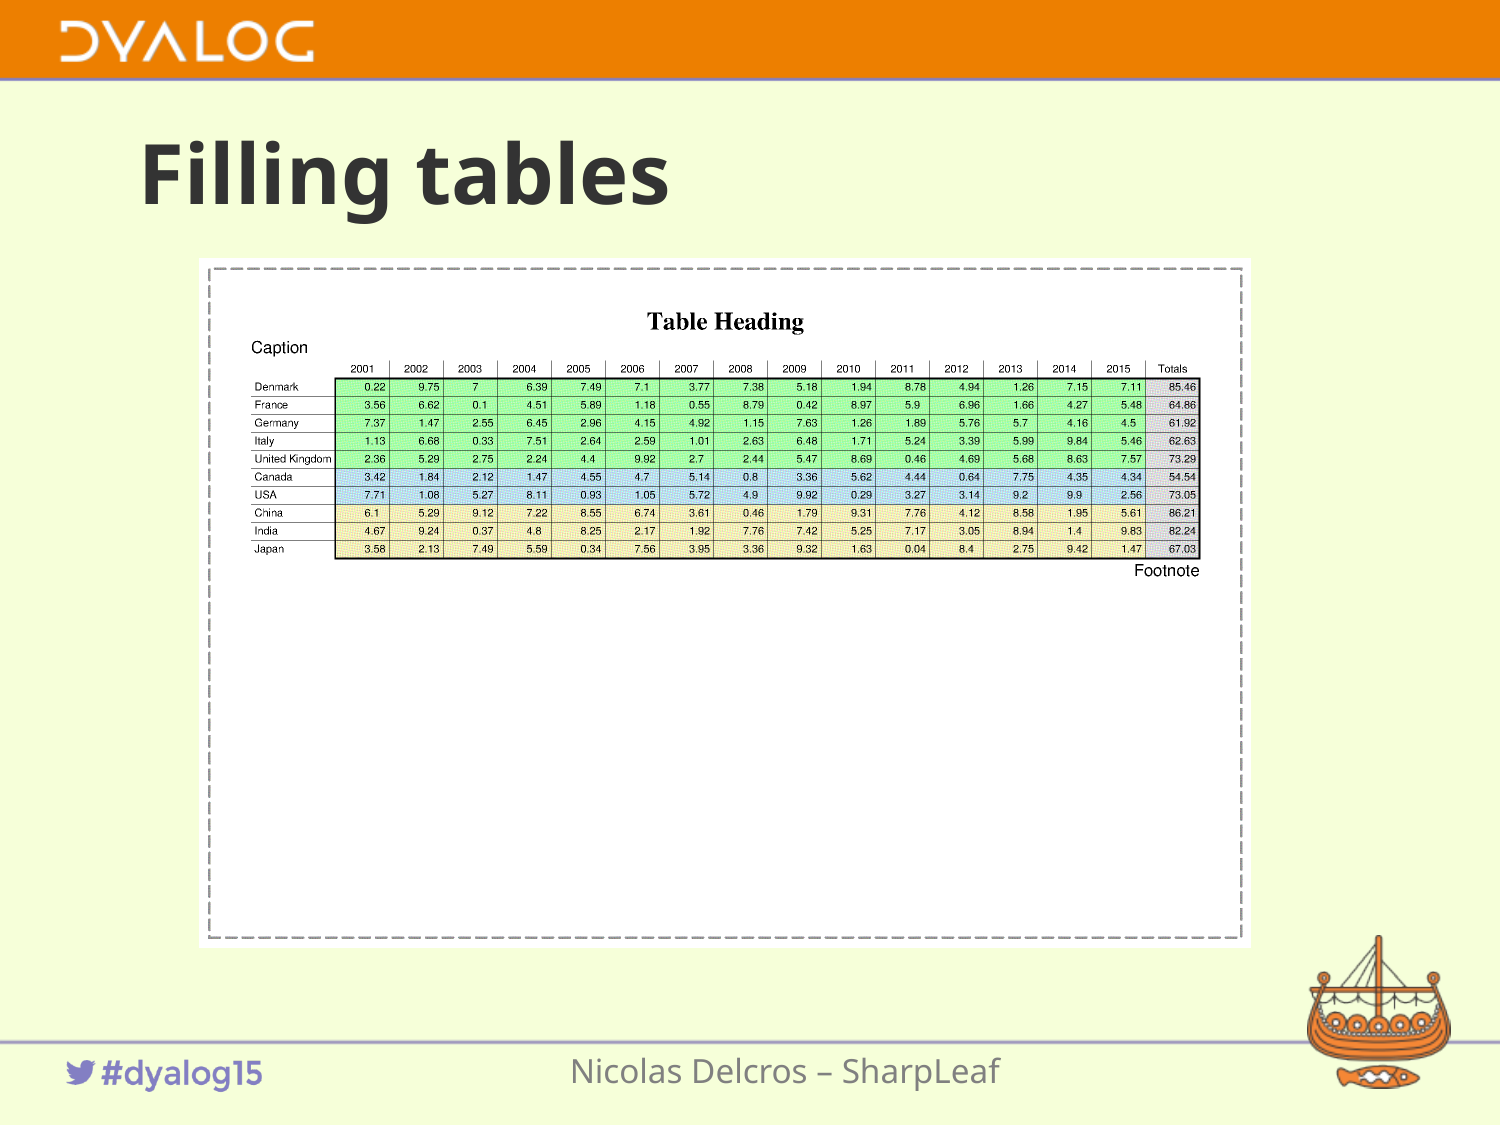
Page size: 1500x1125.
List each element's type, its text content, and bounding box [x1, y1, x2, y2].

picture [0, 0, 1500, 1125]
text_box Filling tables [123, 113, 1376, 254]
